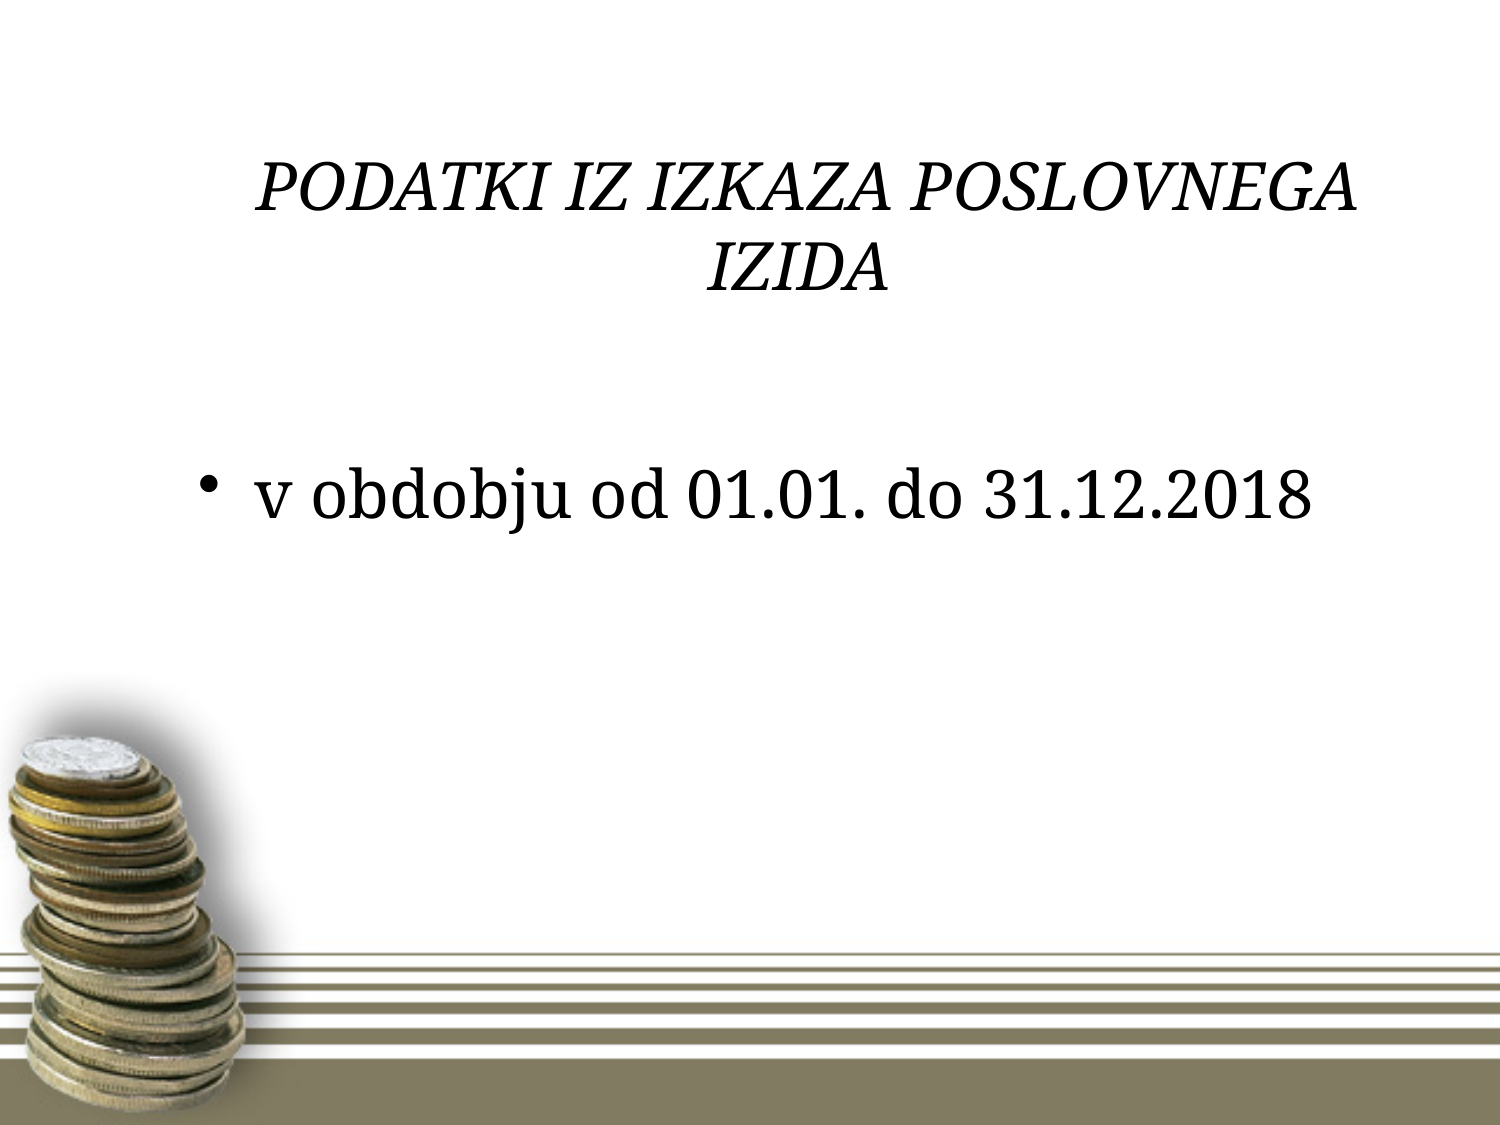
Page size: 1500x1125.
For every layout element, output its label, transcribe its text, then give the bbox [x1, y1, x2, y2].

list v obdobju od 01.01. do 31.12.2018 [183, 444, 1462, 544]
title PODATKI IZ IZKAZA POSLOVNEGA IZIDA [171, 90, 1447, 278]
picture [0, 0, 1500, 1125]
